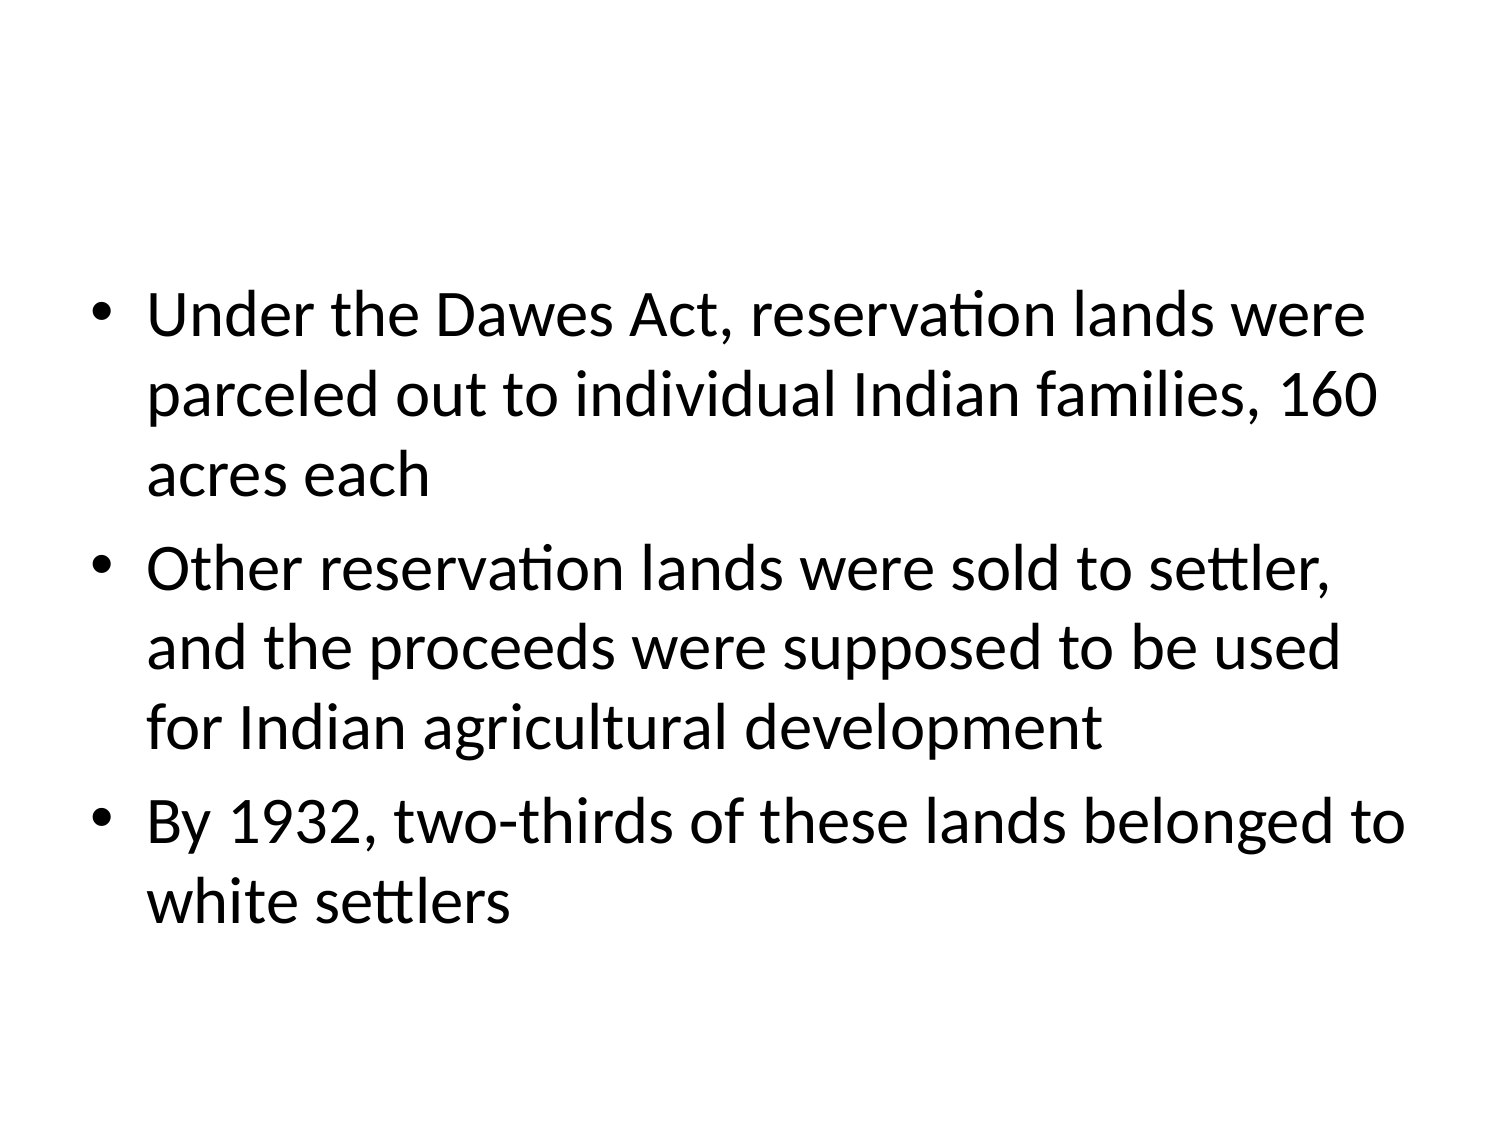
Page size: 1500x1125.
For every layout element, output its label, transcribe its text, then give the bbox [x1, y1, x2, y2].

list Under the Dawes Act, reservation lands were parceled out to individual Indian families, 160 acres each Other reservation lands were sold to settler, and the proceeds were supposed to be used for Indian agricultural development By 1932, two-thirds of these lands belonged to white settlers [75, 262, 1425, 1005]
